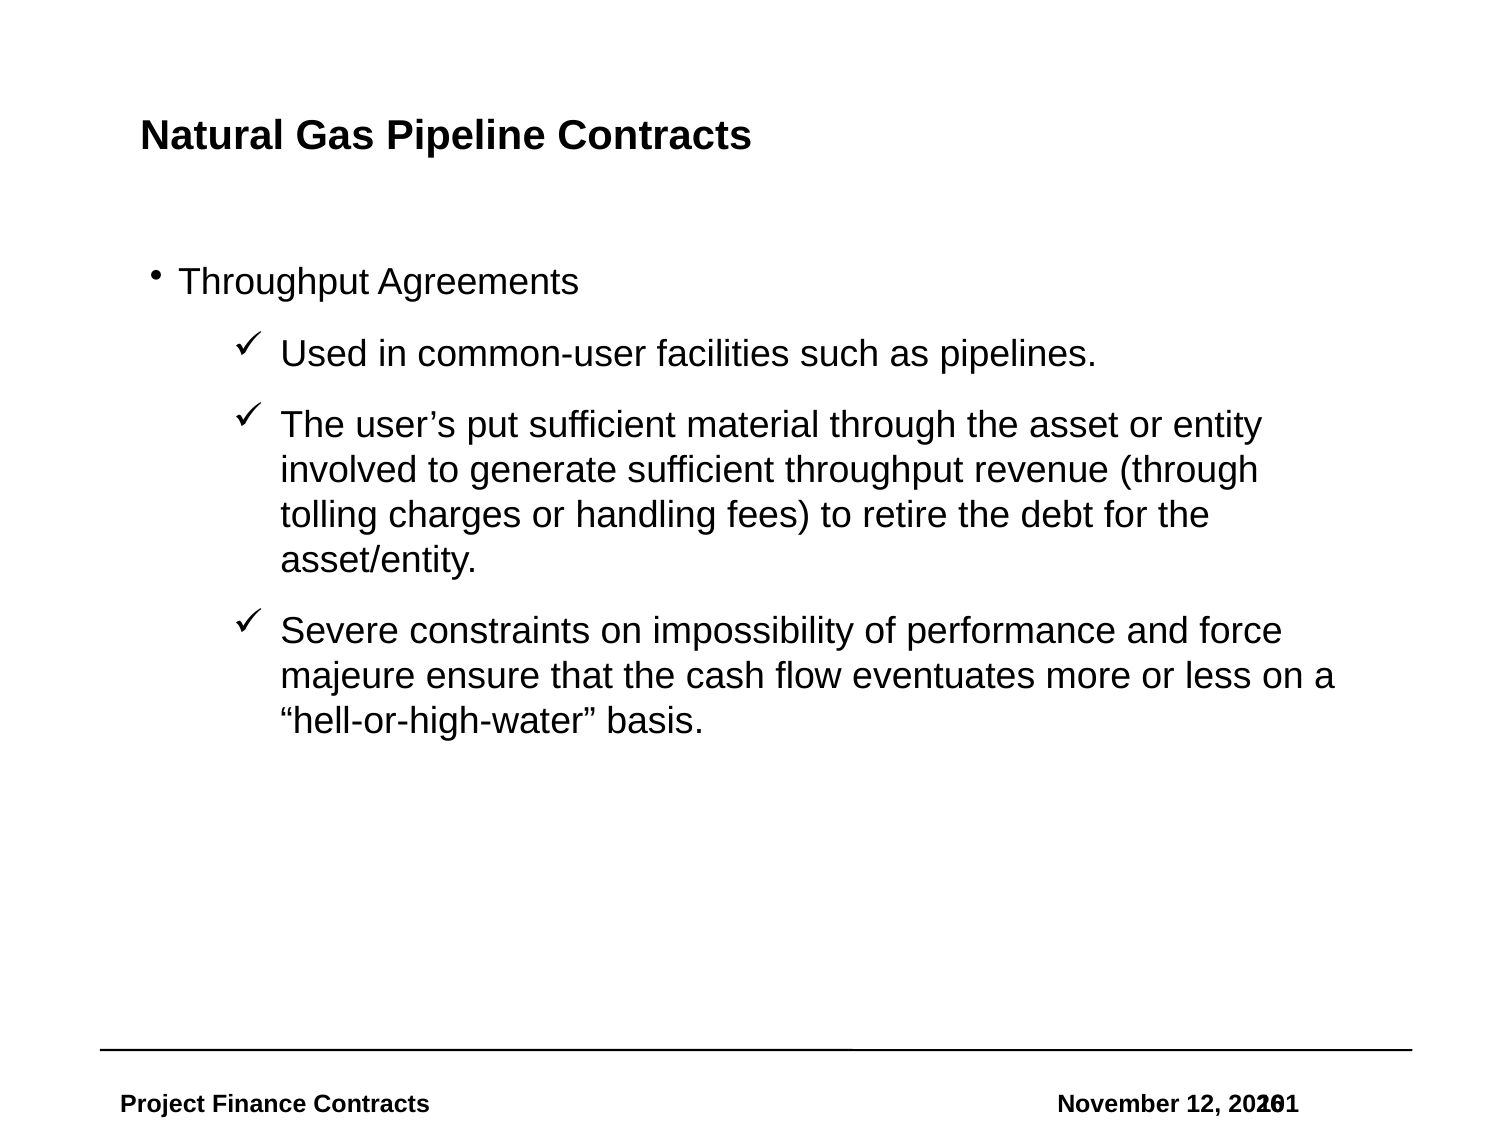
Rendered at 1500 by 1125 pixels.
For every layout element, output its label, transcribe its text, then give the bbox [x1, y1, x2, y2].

title Natural Gas Pipeline Contracts [124, 99, 1288, 226]
list Throughput Agreements Used in common-user facilities such as pipelines. The user’s put sufficient material through the asset or entity involved to generate sufficient throughput revenue (through tolling charges or handling fees) to retire the debt for the asset/entity. Severe constraints on impossibility of performance and force majeure ensure that the cash flow eventuates more or less on a “hell-or-high-water” basis. [124, 249, 1376, 1001]
